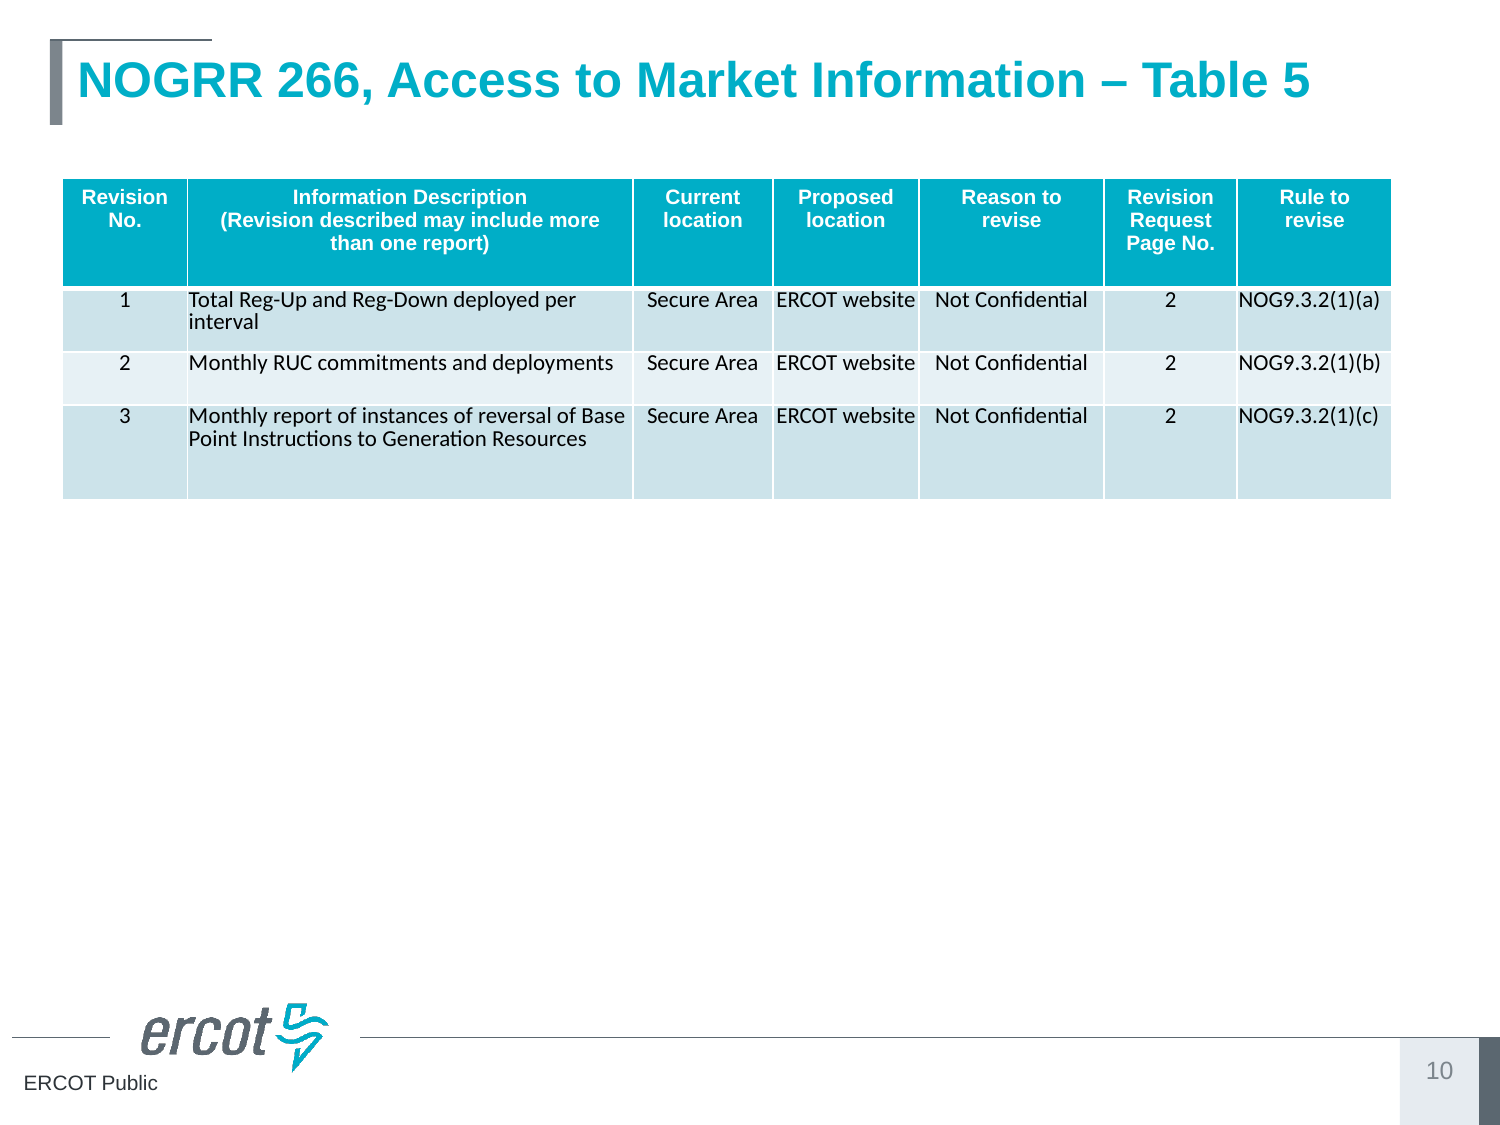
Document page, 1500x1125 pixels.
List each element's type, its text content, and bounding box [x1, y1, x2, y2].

table_cell Not Confidential [920, 406, 1103, 499]
picture [137, 999, 332, 1075]
table_header Revision Request Page No. [1105, 179, 1236, 286]
table_cell Monthly report of instances of reversal of Base Point Instructions to Generation Resources [188, 406, 632, 499]
table_cell 2 [1105, 406, 1236, 499]
table_cell NOG9.3.2(1)(a) [1238, 291, 1391, 351]
table_cell Not Confidential [920, 291, 1103, 351]
table_cell Secure Area [634, 406, 772, 499]
table_header Revision No. [63, 179, 187, 286]
slide_number 10 [1400, 1051, 1480, 1088]
table_header Information Description (Revision described may include more than one report) [188, 179, 632, 286]
table_cell NOG9.3.2(1)(b) [1238, 353, 1391, 404]
table_cell Not Confidential [920, 353, 1103, 404]
table_cell Monthly RUC commitments and deployments [188, 353, 632, 404]
table_cell 3 [63, 406, 187, 499]
table_cell Secure Area [634, 353, 772, 404]
table_cell 2 [1105, 291, 1236, 351]
table_cell ERCOT website [774, 353, 918, 404]
table_header Reason to revise [920, 179, 1103, 286]
table_cell ERCOT website [774, 406, 918, 499]
table_cell ERCOT website [774, 291, 918, 351]
table_cell 1 [63, 291, 187, 351]
table_cell 2 [1105, 353, 1236, 404]
table_cell 2 [63, 353, 187, 404]
table_cell Secure Area [634, 291, 772, 351]
table_header Rule to revise [1238, 179, 1391, 286]
table_cell NOG9.3.2(1)(c) [1238, 406, 1391, 499]
table_header Proposed location [774, 179, 918, 286]
title NOGRR 266, Access to Market Information – Table 5 [62, 39, 1450, 125]
table_header Current location [634, 179, 772, 286]
table_cell Total Reg-Up and Reg-Down deployed per interval [188, 291, 632, 351]
